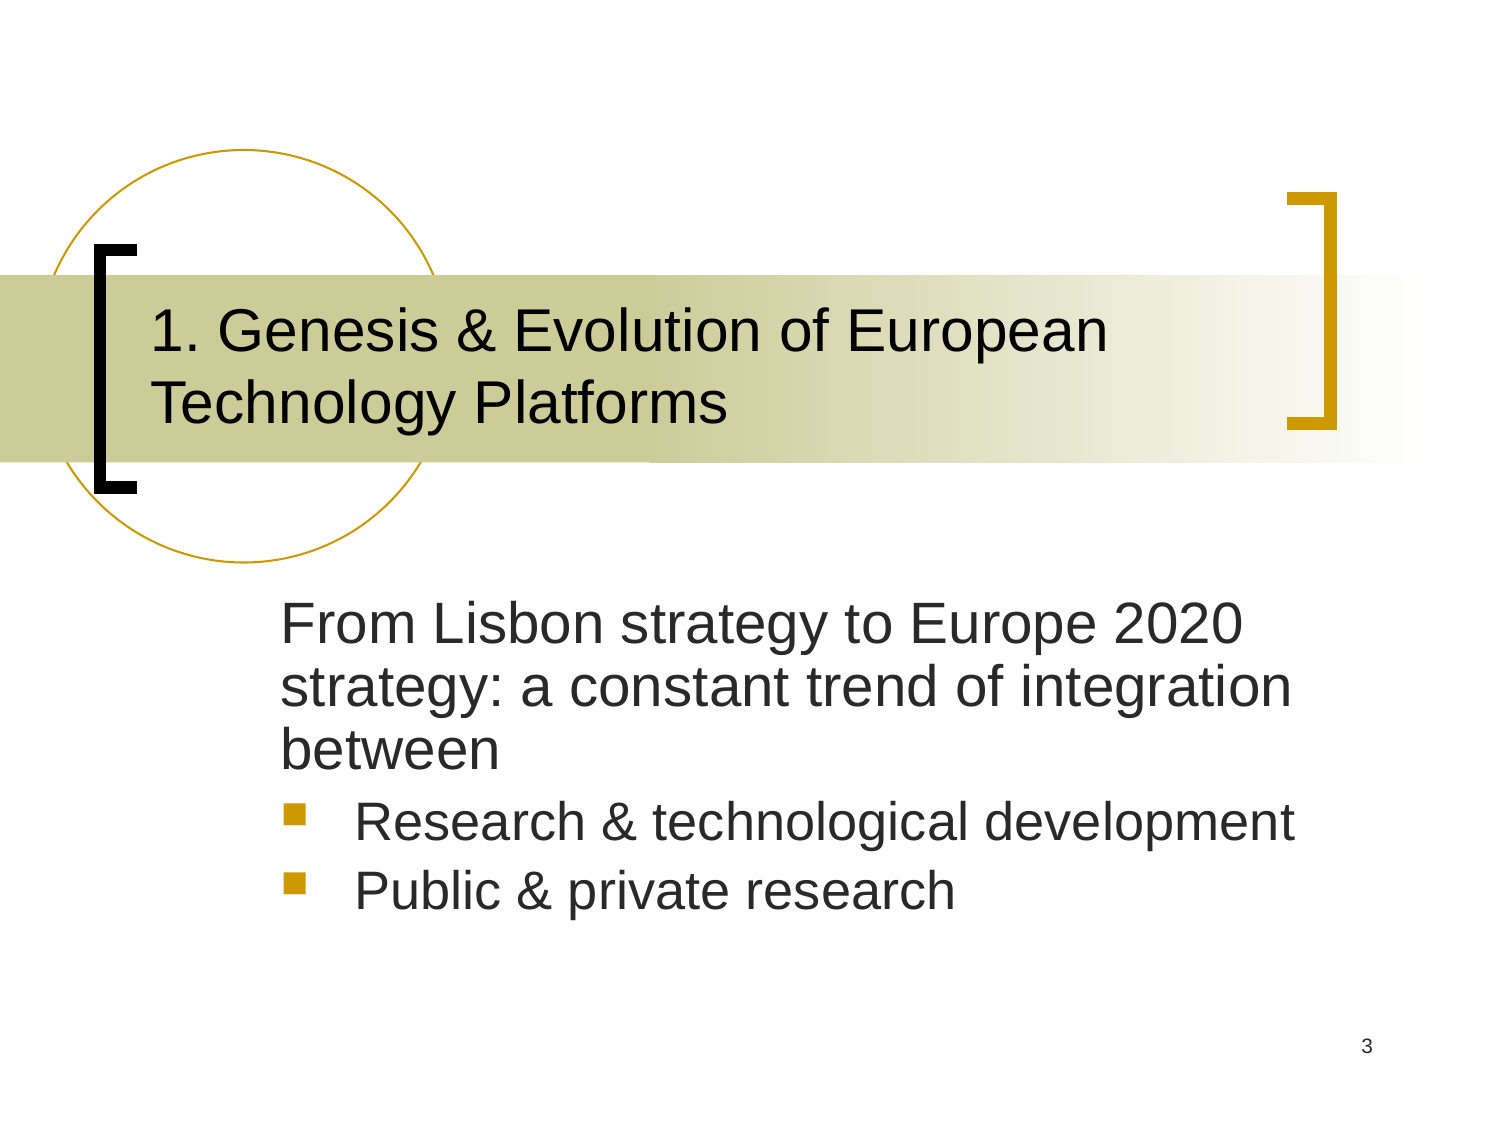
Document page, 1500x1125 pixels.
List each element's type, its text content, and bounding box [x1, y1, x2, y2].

title 1. Genesis & Evolution of European Technology Platforms [135, 231, 1251, 495]
text_box [1074, 1024, 1388, 1100]
subtitle From Lisbon strategy to Europe 2020 strategy: a constant trend of integration between Research & technological development Public & private research [265, 586, 1317, 1012]
